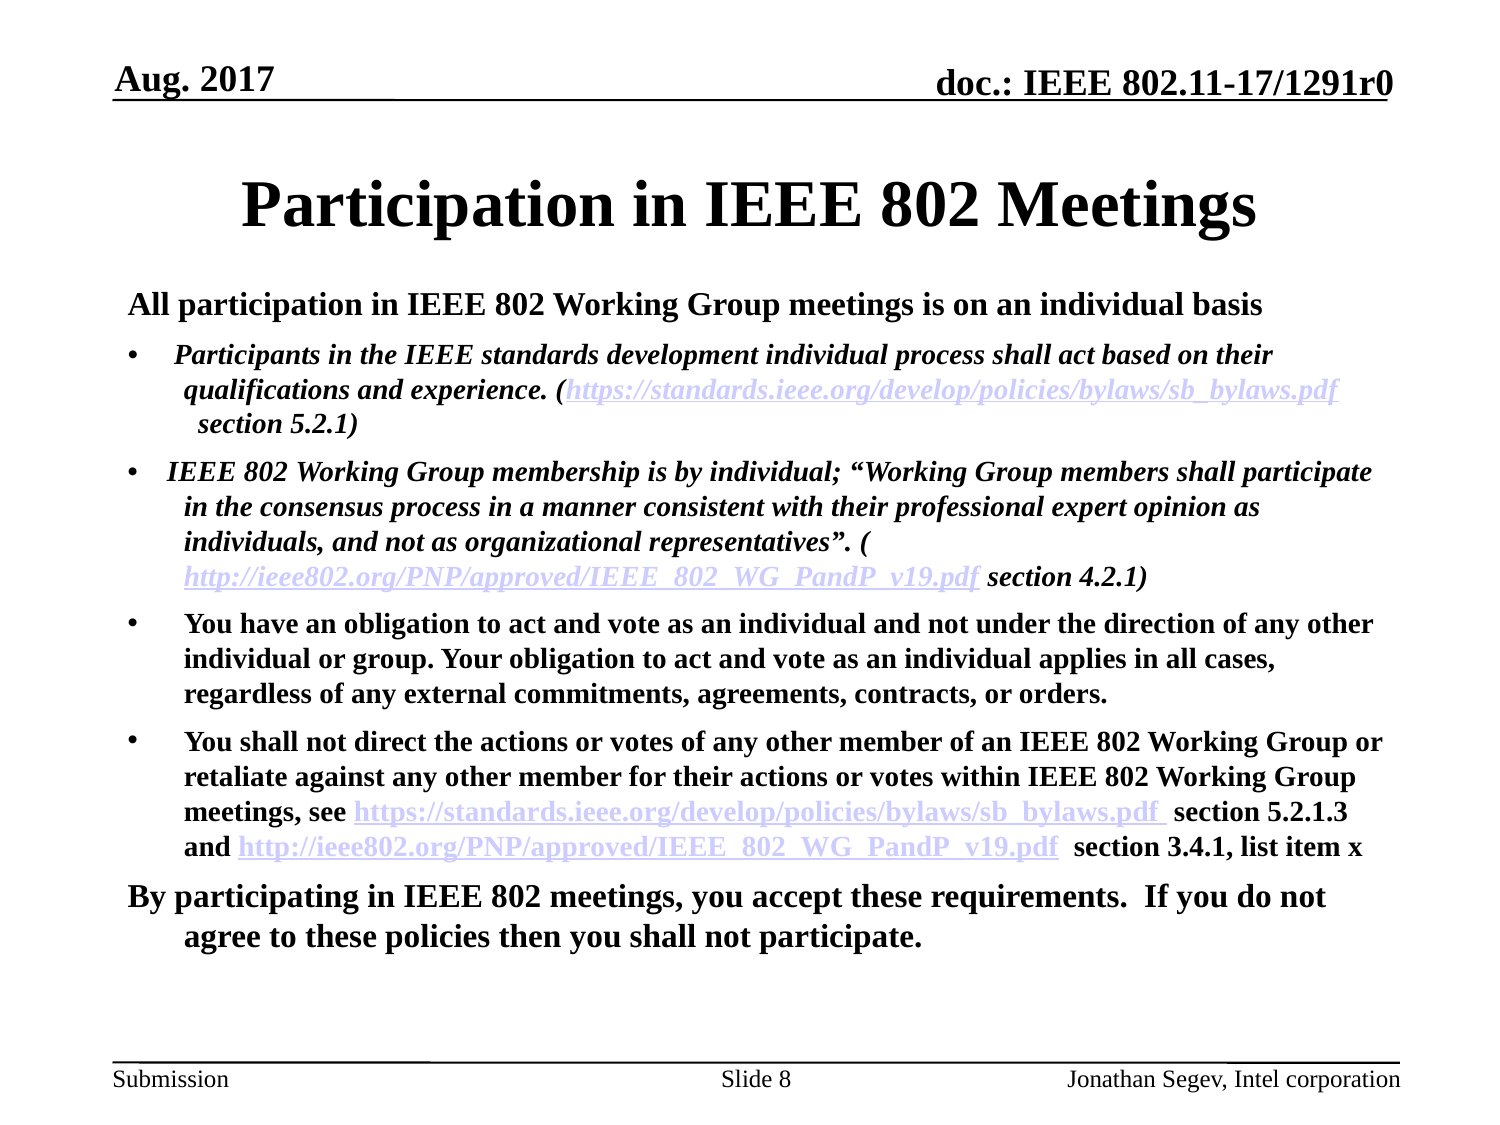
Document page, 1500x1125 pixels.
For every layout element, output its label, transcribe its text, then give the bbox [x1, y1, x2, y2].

text_box All participation in IEEE 802 Working Group meetings is on an individual basis • Participants in the IEEE standards development individual process shall act based on their qualifications and experience. (https://standards.ieee.org/develop/policies/bylaws/sb_bylaws.pdf section 5.2.1) • IEEE 802 Working Group membership is by individual; “Working Group members shall participate in the consensus process in a manner consistent with their professional expert opinion as individuals, and not as organizational representatives”. (http://ieee802.org/PNP/approved/IEEE_802_WG_PandP_v19.pdf section 4.2.1) You have an obligation to act and vote as an individual and not under the direction of any other individual or group. Your obligation to act and vote as an individual applies in all cases, regardless of any external commitments, agreements, contracts, or orders. You shall not direct the actions or votes of any other member of an IEEE 802 Working Group or retaliate against any other member for their actions or votes within IEEE 802 Working Group meetings, see https://standards.ieee.org/develop/policies/bylaws/sb_bylaws.pdf section 5.2.1.3 and http://ieee802.org/PNP/approved/IEEE_802_WG_PandP_v19.pdf section 3.4.1, list item x By participating in IEEE 802 meetings, you accept these requirements. If you do not agree to these policies then you shall not participate. [112, 274, 1400, 1013]
footer Jonathan Segev, Intel corporation [878, 1061, 1402, 1093]
slide_number Slide 8 [712, 1061, 800, 1123]
title Participation in IEEE 802 Meetings [112, 112, 1388, 274]
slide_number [114, 54, 423, 100]
